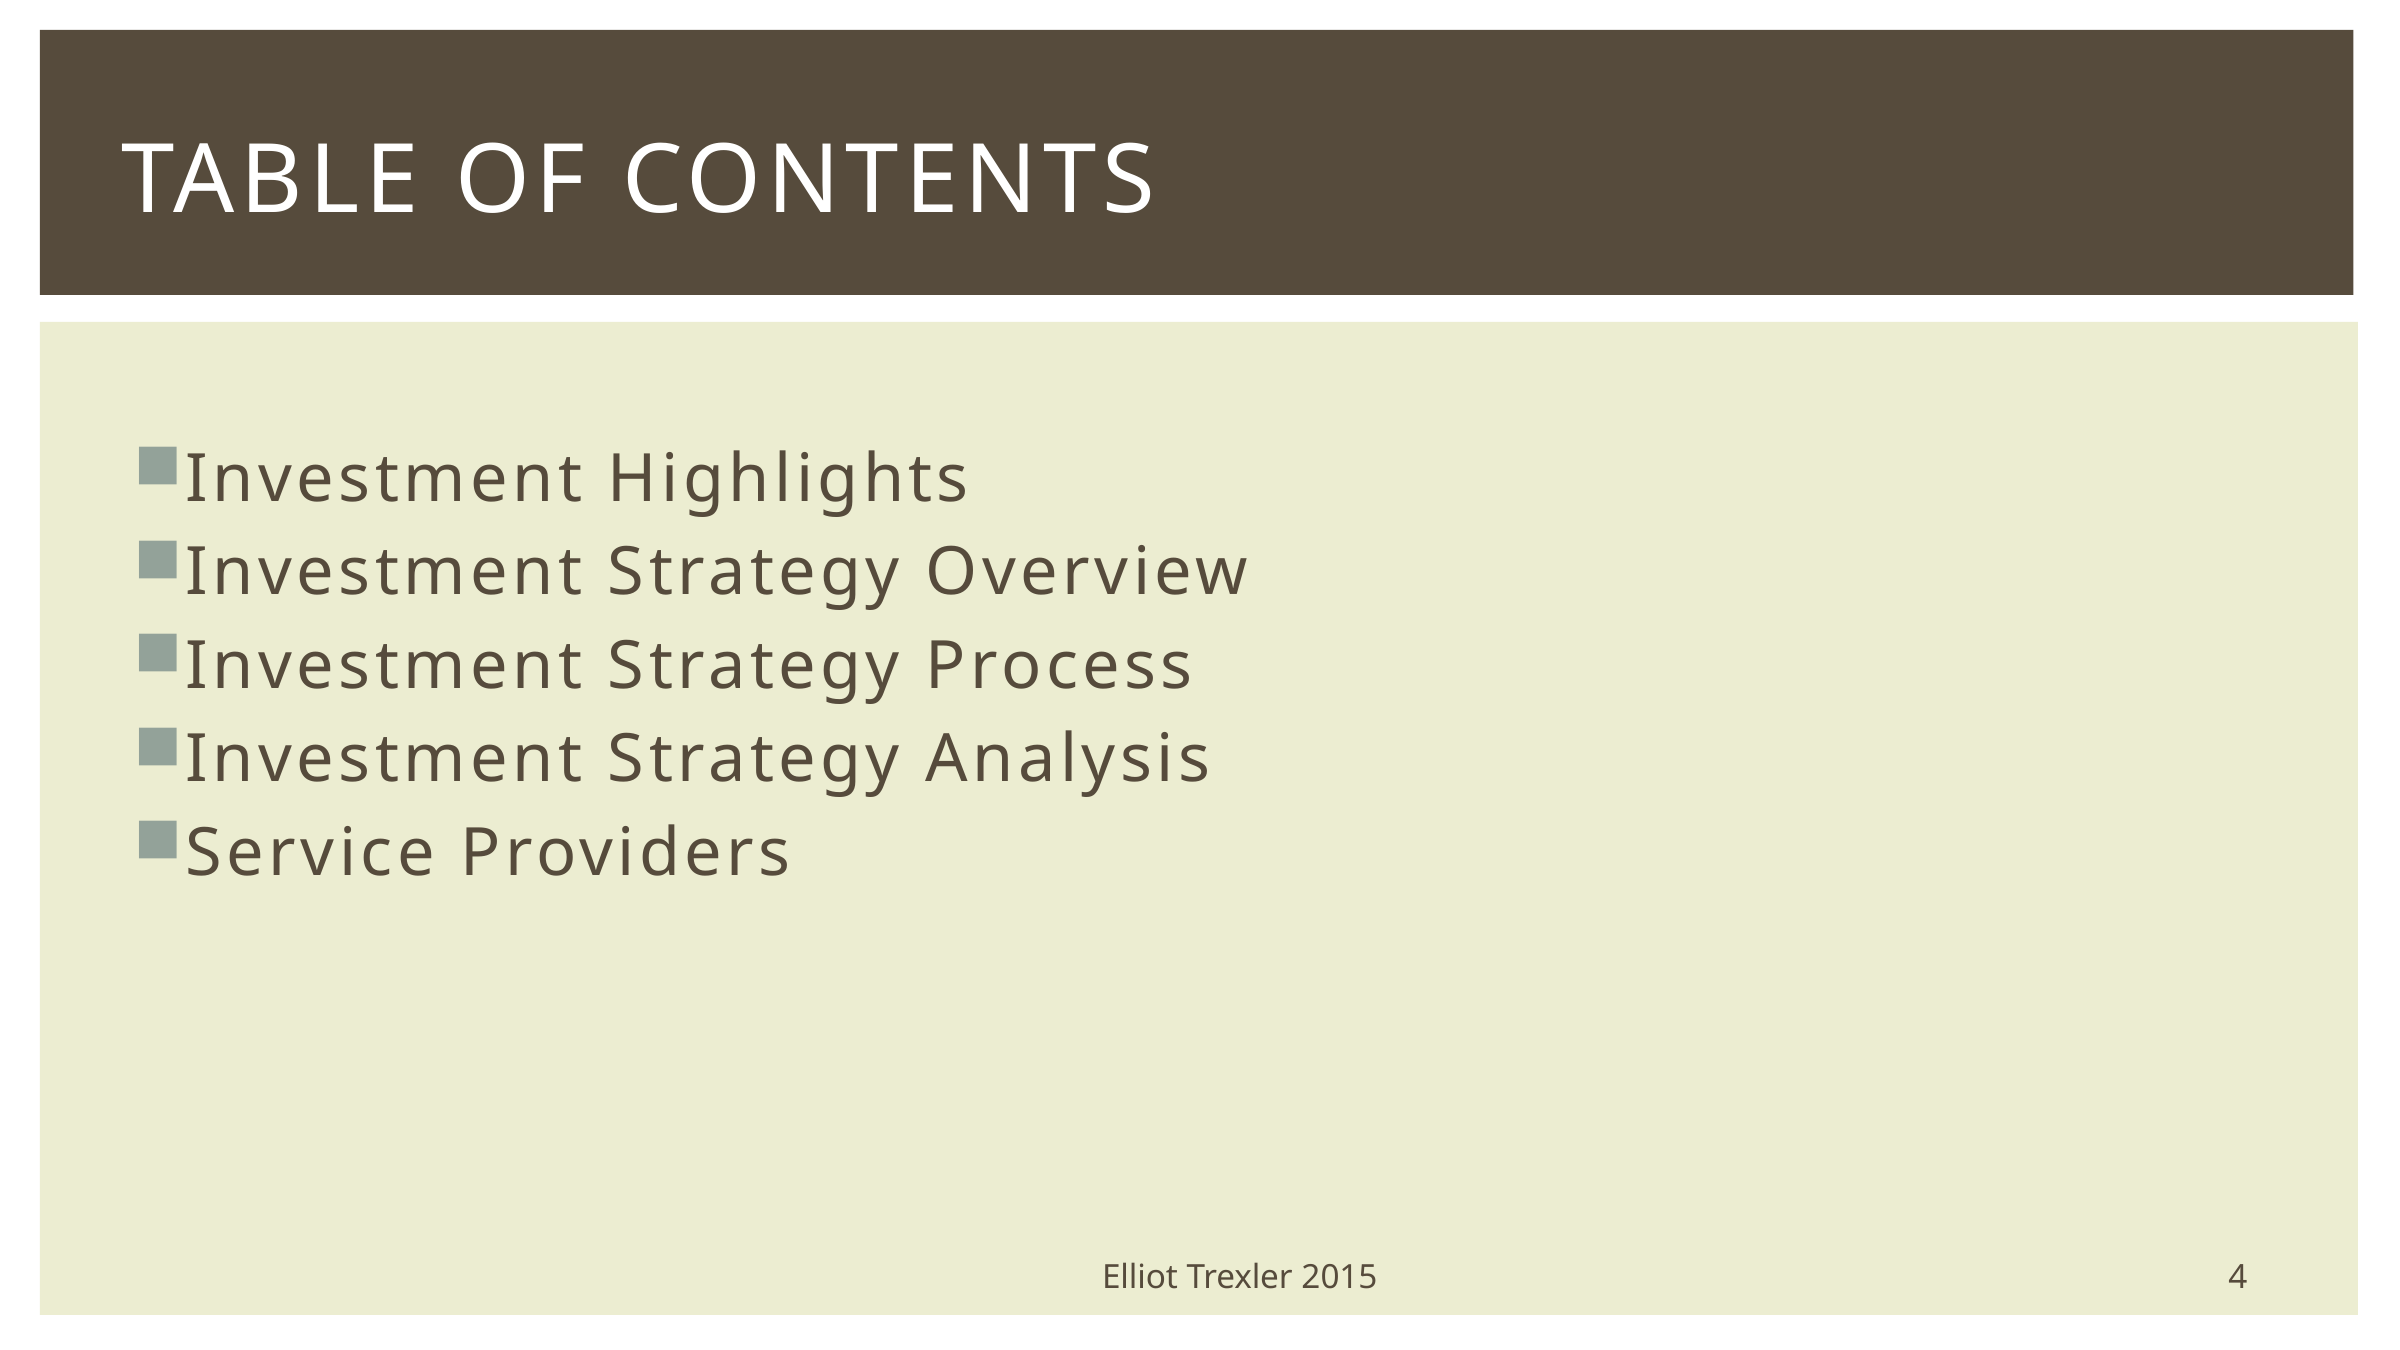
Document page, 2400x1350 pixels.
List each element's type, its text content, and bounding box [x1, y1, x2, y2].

list Investment Highlights Investment Strategy Overview Investment Strategy Process Investment Strategy Analysis Service Providers [99, 338, 2307, 1350]
footer Elliot Trexler 2015 [800, 1251, 1680, 1306]
title Table of contents [99, 70, 2300, 278]
slide_number 4 [2160, 1249, 2316, 1307]
